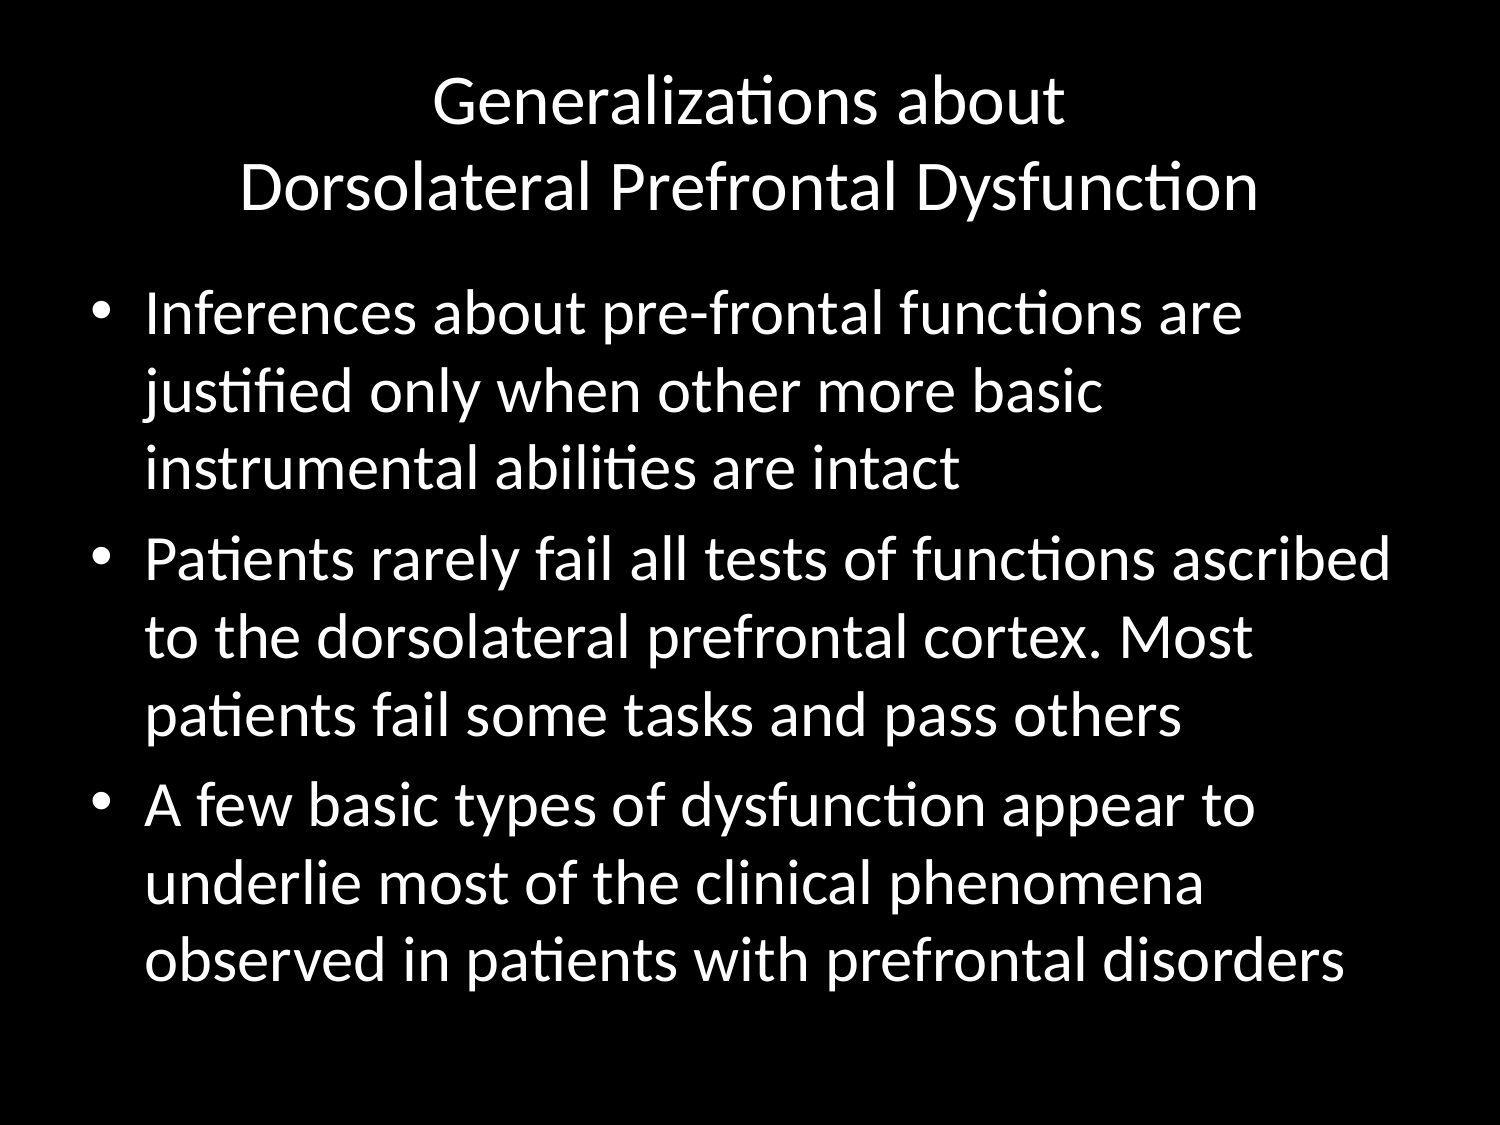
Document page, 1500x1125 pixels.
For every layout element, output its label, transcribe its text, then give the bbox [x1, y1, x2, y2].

title Generalizations about Dorsolateral Prefrontal Dysfunction [75, 45, 1425, 233]
list Inferences about pre-frontal functions are justified only when other more basic instrumental abilities are intact Patients rarely fail all tests of functions ascribed to the dorsolateral prefrontal cortex. Most patients fail some tasks and pass others A few basic types of dysfunction appear to underlie most of the clinical phenomena observed in patients with prefrontal disorders [75, 262, 1425, 1005]
